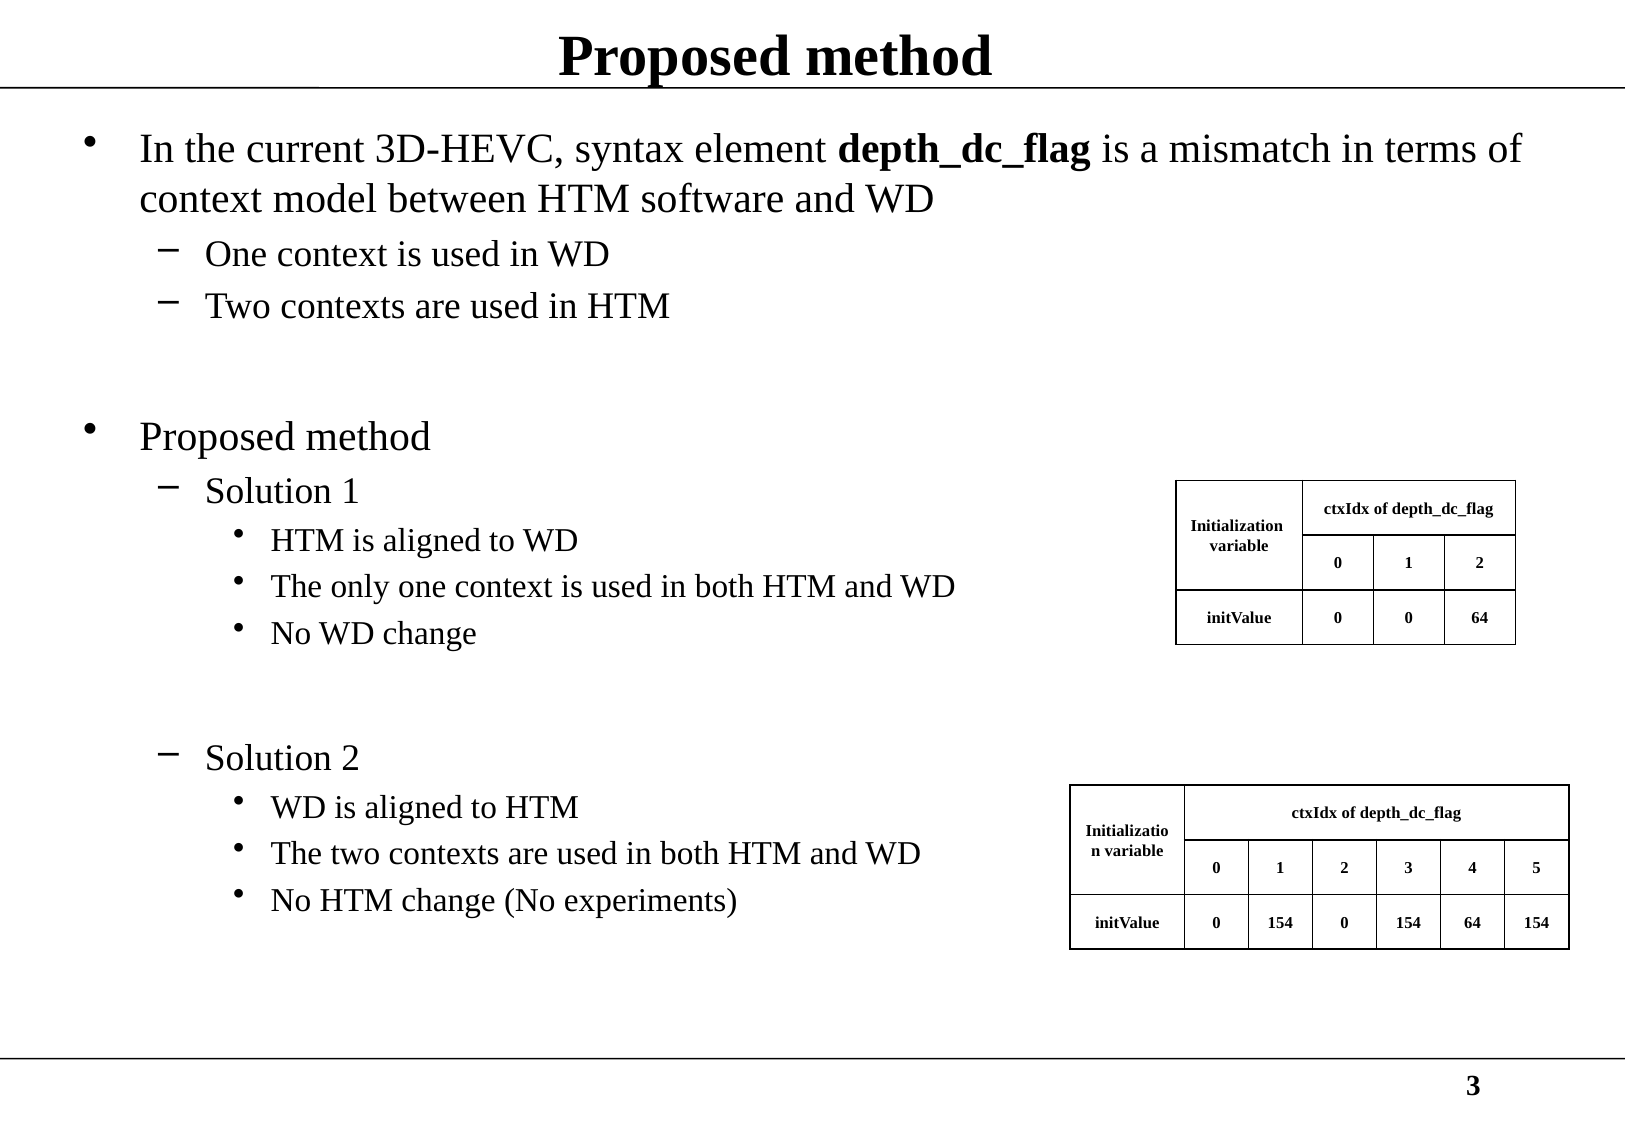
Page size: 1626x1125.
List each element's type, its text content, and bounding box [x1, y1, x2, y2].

table_cell 0 [1303, 536, 1373, 589]
table_cell 0 [1185, 895, 1248, 948]
table_cell 154 [1505, 895, 1568, 948]
slide_number 3 [1403, 1058, 1544, 1106]
table_cell 154 [1249, 895, 1312, 948]
table_cell initValue [1177, 591, 1302, 644]
table_cell 0 [1303, 591, 1373, 644]
list In the current 3D-HEVC, syntax element depth_dc_flag is a mismatch in terms of context model between HTM software and WD One context is used in WD Two contexts are used in HTM Proposed method Solution 1 HTM is aligned to WD The only one context is used in both HTM and WD No WD change Solution 2 WD is aligned to HTM The two contexts are used in both HTM and WD No HTM change (No experiments) [68, 113, 1544, 1005]
table_header Initialization variable [1177, 481, 1302, 589]
table_cell initValue [1071, 895, 1184, 948]
table_header Initialization variable [1071, 786, 1184, 894]
table_cell 5 [1505, 841, 1568, 894]
table_cell 1 [1249, 841, 1312, 894]
table_cell 154 [1377, 895, 1440, 948]
title Proposed method [68, 9, 1484, 94]
table_cell 64 [1445, 591, 1515, 644]
table_header ctxIdx of depth_dc_flag [1185, 786, 1568, 839]
table_cell 1 [1374, 536, 1444, 589]
table_cell 3 [1377, 841, 1440, 894]
table_cell 2 [1313, 841, 1376, 894]
table_header ctxIdx of depth_dc_flag [1303, 481, 1515, 534]
table_cell 0 [1313, 895, 1376, 948]
table_cell 64 [1441, 895, 1504, 948]
table_cell 0 [1374, 591, 1444, 644]
table_cell 2 [1445, 536, 1515, 589]
table_cell 0 [1185, 841, 1248, 894]
table_cell 4 [1441, 841, 1504, 894]
